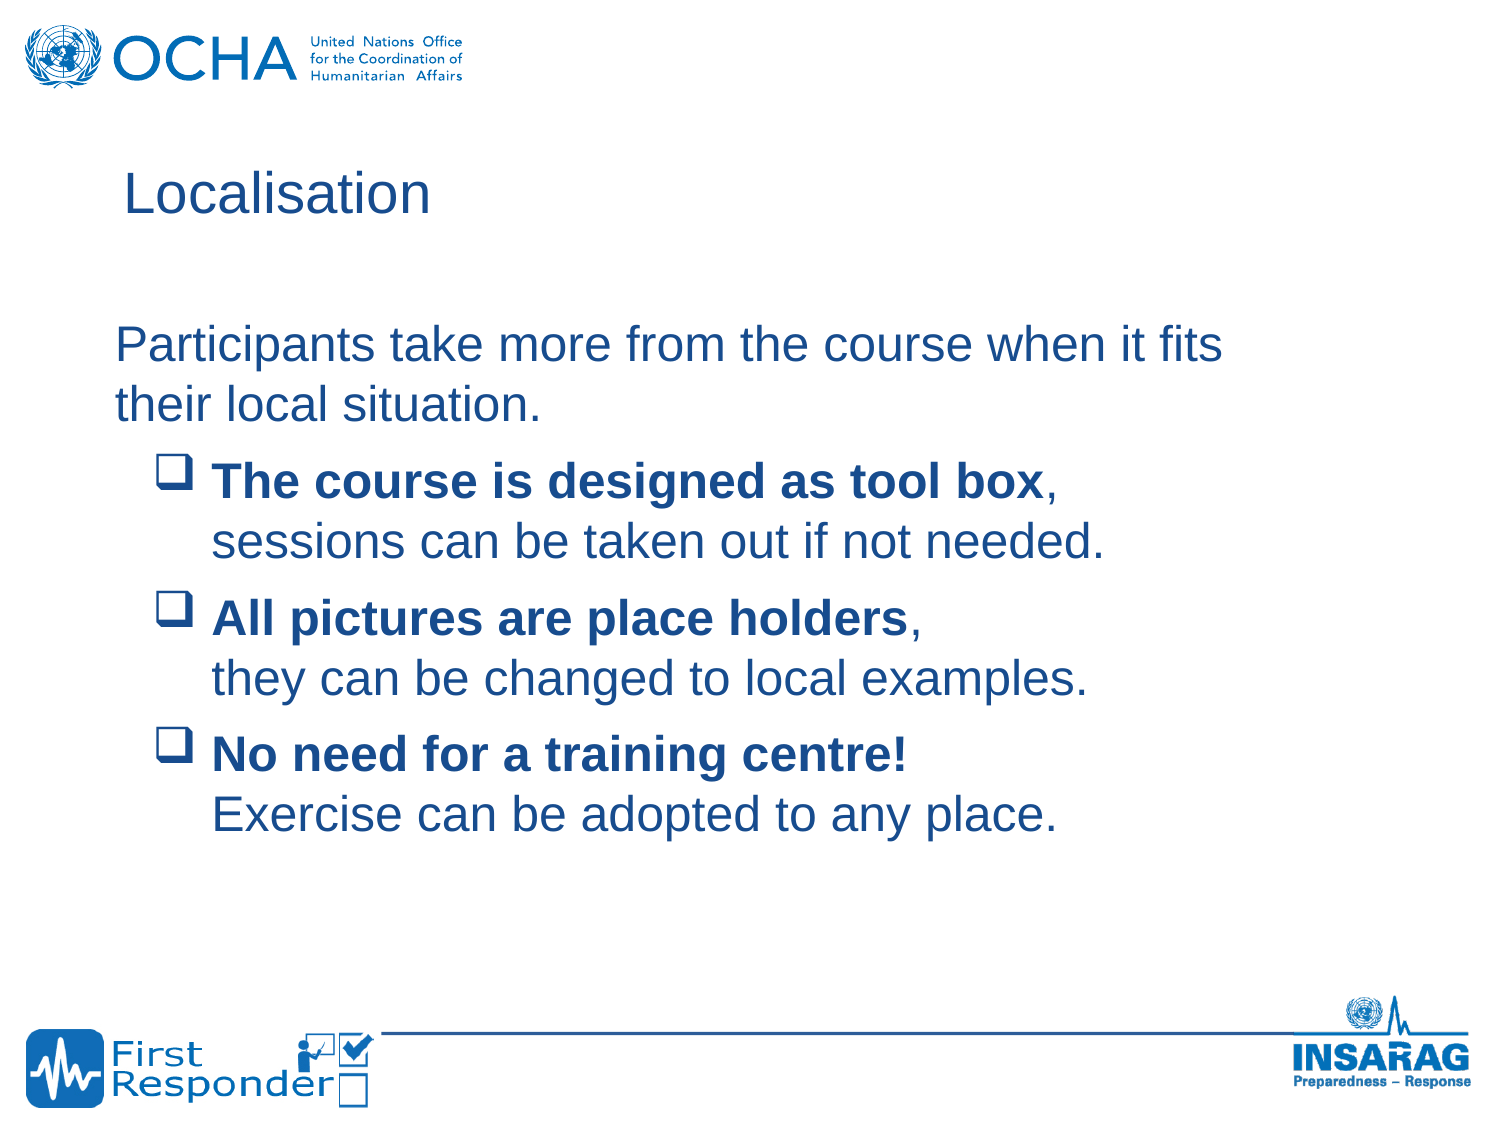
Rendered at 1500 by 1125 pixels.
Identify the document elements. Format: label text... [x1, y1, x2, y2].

list Participants take more from the course when it fits their local situation. The course is designed as tool box, sessions can be taken out if not needed. All pictures are place holders, they can be changed to local examples. No need for a training centre! Exercise can be adopted to any place. [99, 226, 1350, 963]
picture [24, 1024, 375, 1113]
text_box Localisation [102, 147, 448, 233]
picture [1287, 995, 1471, 1094]
